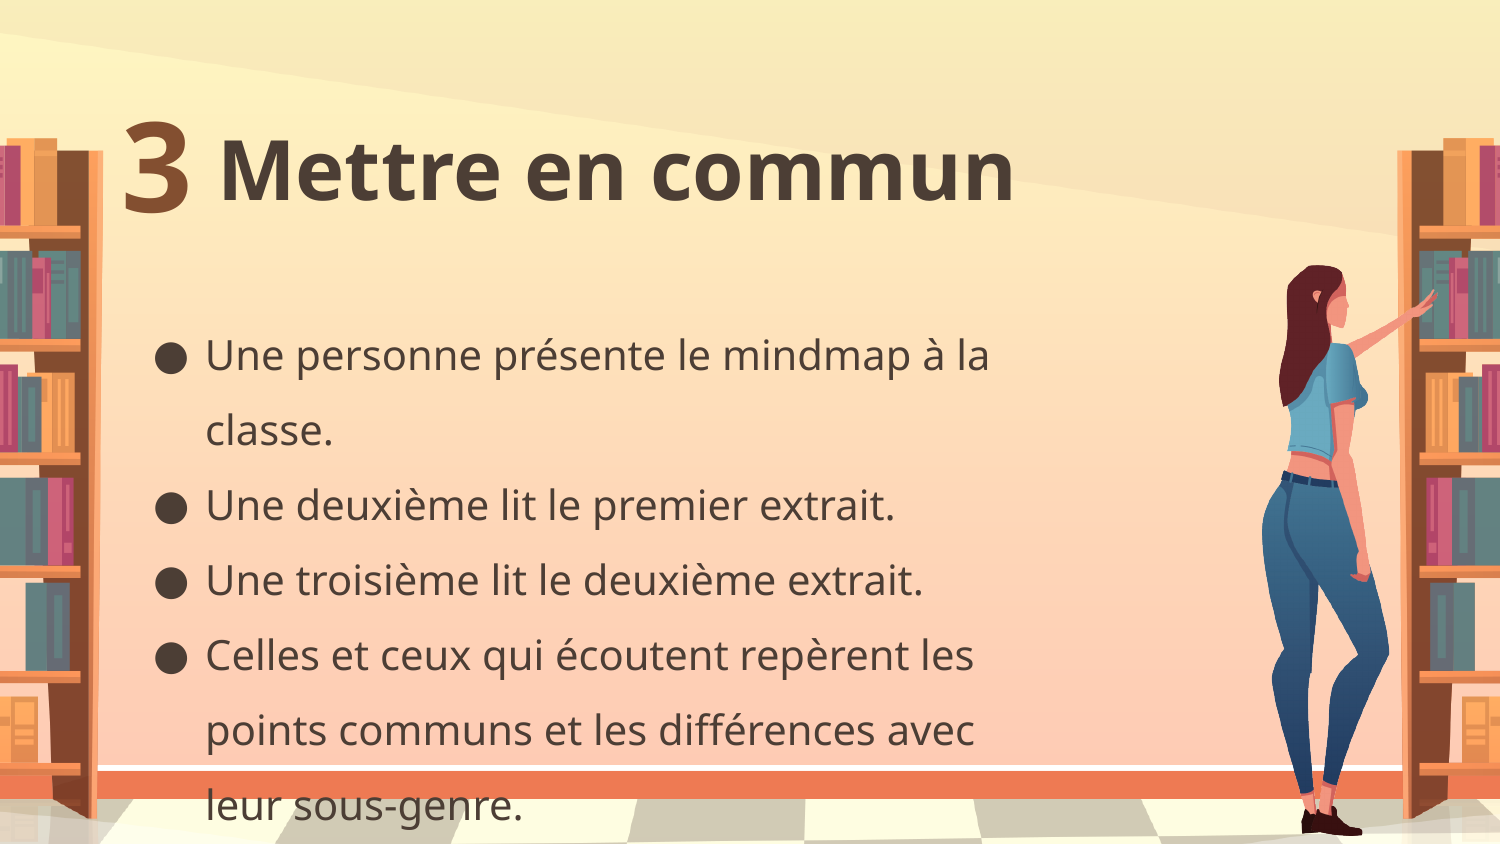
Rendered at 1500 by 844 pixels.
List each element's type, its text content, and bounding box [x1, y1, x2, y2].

subtitle Une personne présente le mindmap à la classe. Une deuxième lit le premier extrait. Une troisième lit le deuxième extrait. Celles et ceux qui écoutent repèrent les points communs et les différences avec leur sous-genre. [115, 288, 1054, 772]
picture [0, 0, 1500, 844]
title 3 [63, 100, 251, 224]
title Mettre en commun [202, 64, 1327, 288]
